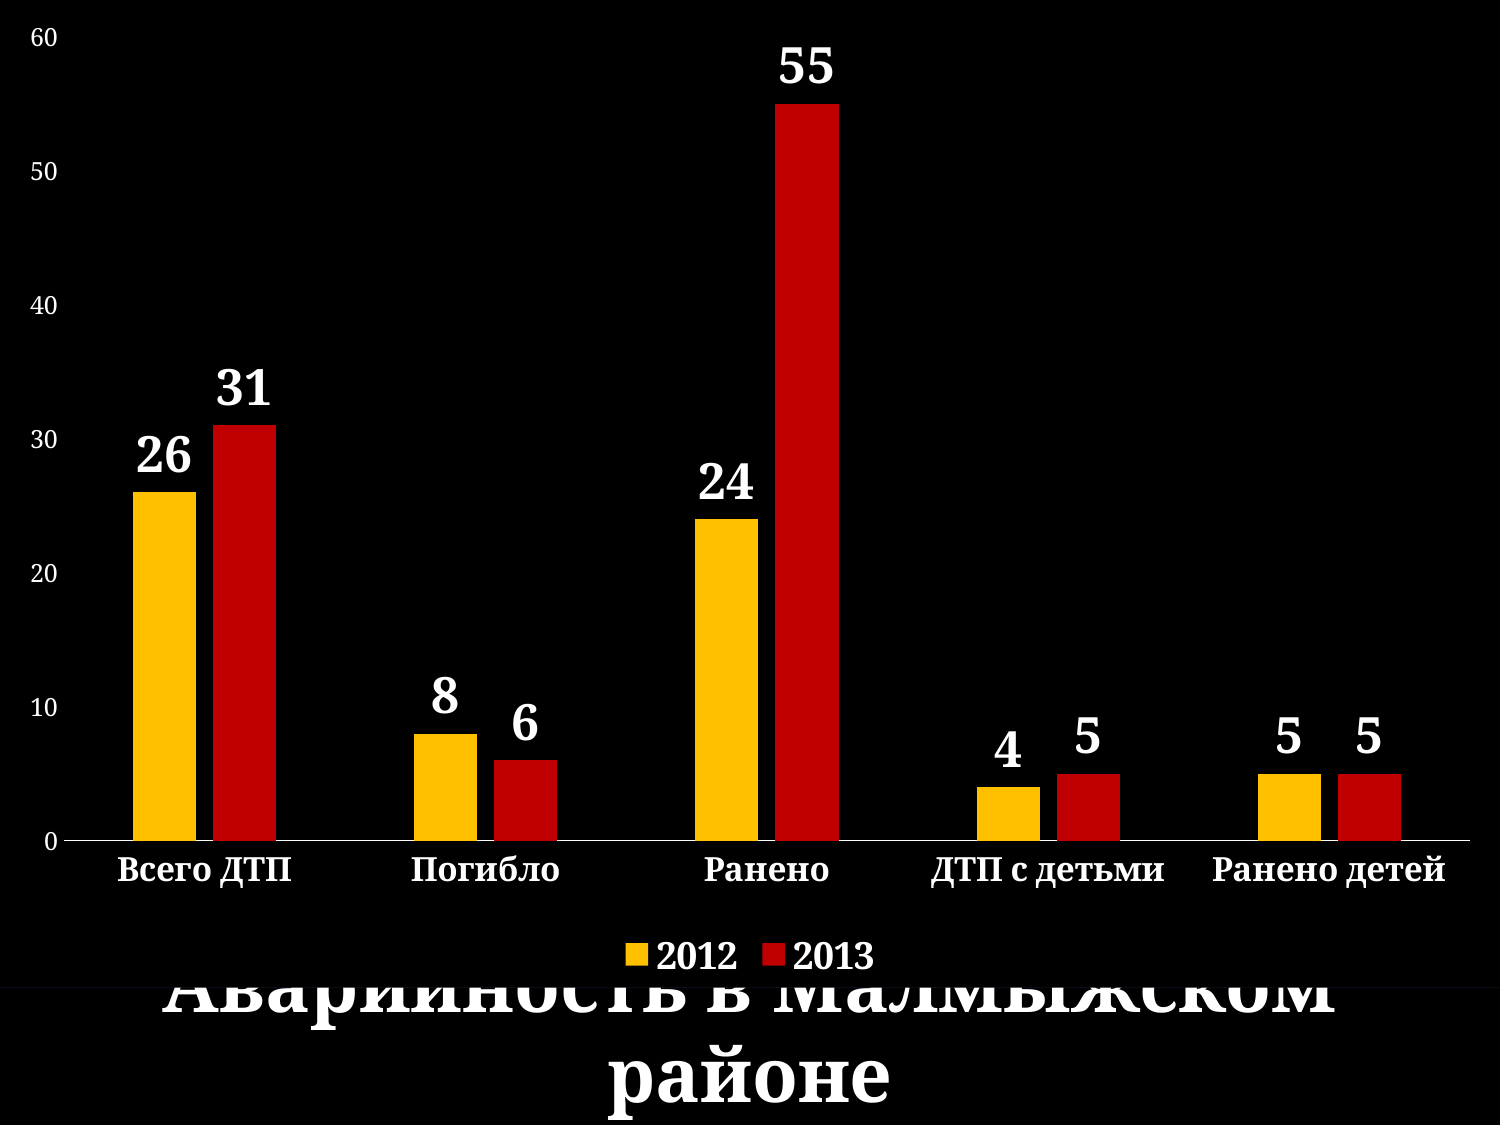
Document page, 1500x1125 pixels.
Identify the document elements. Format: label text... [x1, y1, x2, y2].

title Аварийность в Малмыжском районе [0, 1001, 1500, 1125]
chart [0, 0, 1500, 989]
